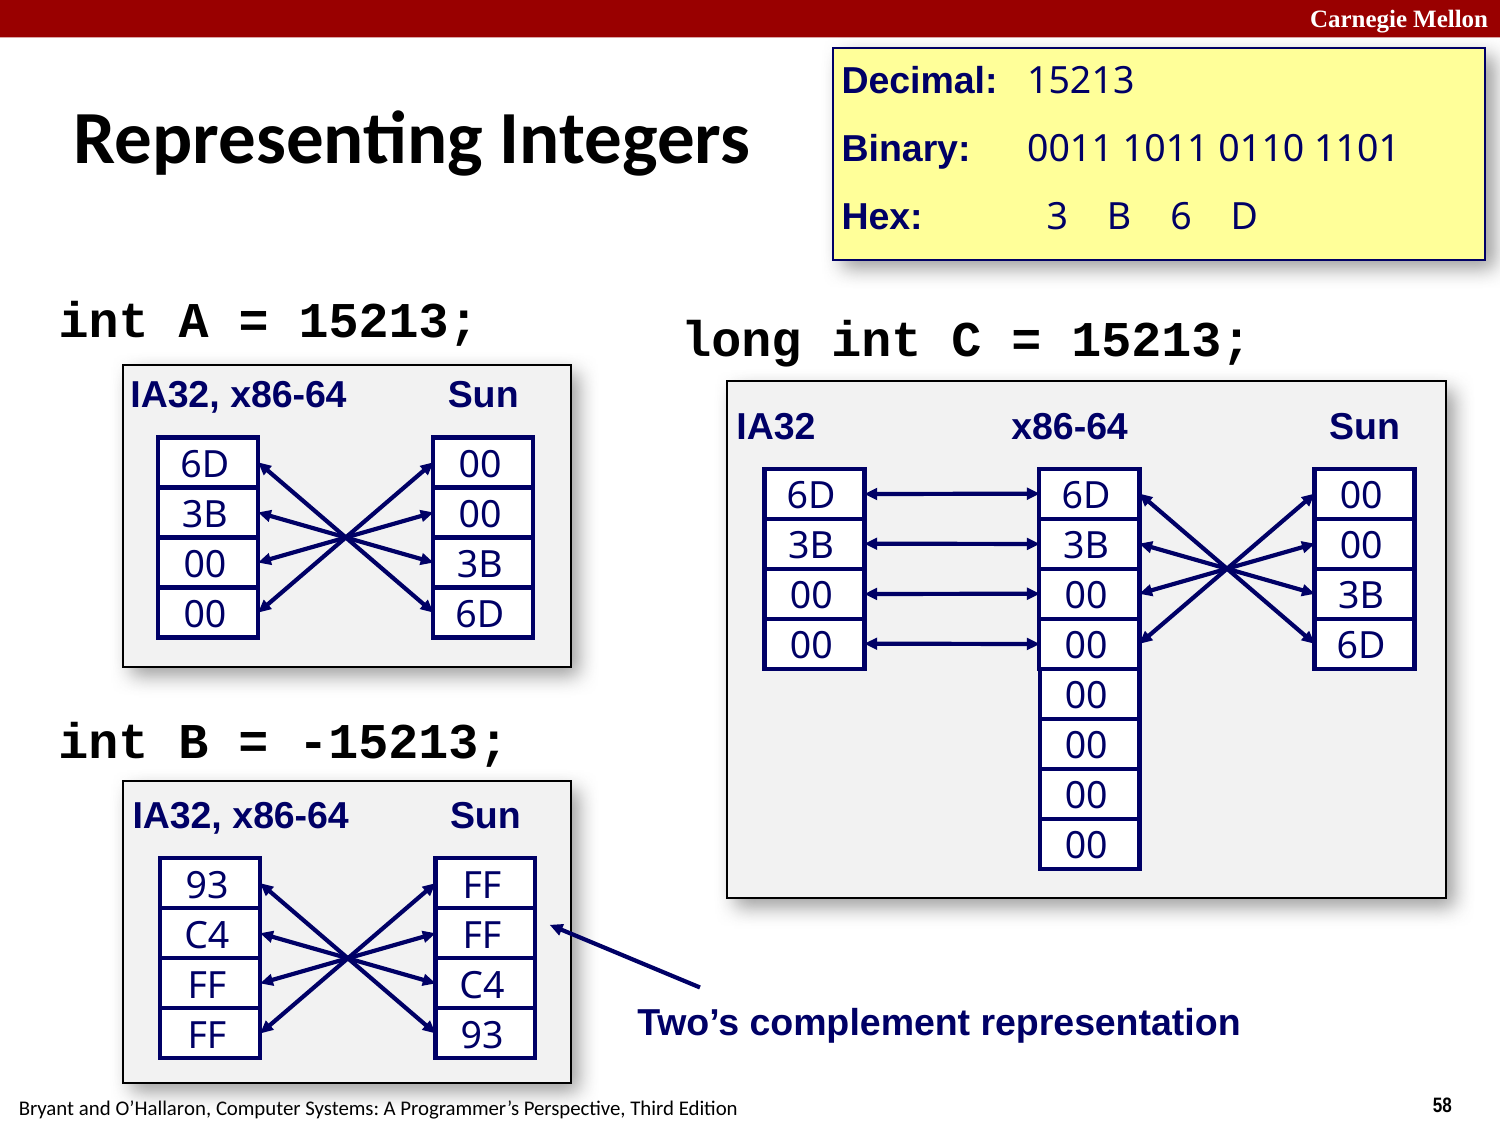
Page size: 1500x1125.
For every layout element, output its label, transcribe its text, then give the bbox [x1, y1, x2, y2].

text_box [258, 462, 434, 613]
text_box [260, 883, 436, 1034]
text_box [1314, 393, 1417, 674]
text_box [435, 782, 537, 1063]
text_box [122, 781, 571, 1084]
text_box long int C = 15213; [681, 306, 1294, 382]
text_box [122, 782, 366, 1063]
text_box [1039, 681, 1140, 874]
text_box [549, 924, 701, 988]
text_box [727, 381, 1446, 898]
text_box Two’s complement representation [628, 989, 1257, 1051]
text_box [120, 361, 364, 642]
text_box int A = 15213; [58, 287, 559, 363]
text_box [1001, 393, 1145, 674]
text_box int B = -15213; [58, 708, 559, 784]
text_box [122, 364, 571, 667]
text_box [433, 361, 535, 642]
text_box Decimal: 15213 Binary: 0011 1011 0110 1101 Hex: 3 B 6 D [833, 47, 1486, 261]
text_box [1139, 493, 1315, 644]
title Representing Integers [58, 71, 828, 197]
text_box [726, 393, 865, 674]
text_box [864, 493, 1040, 645]
